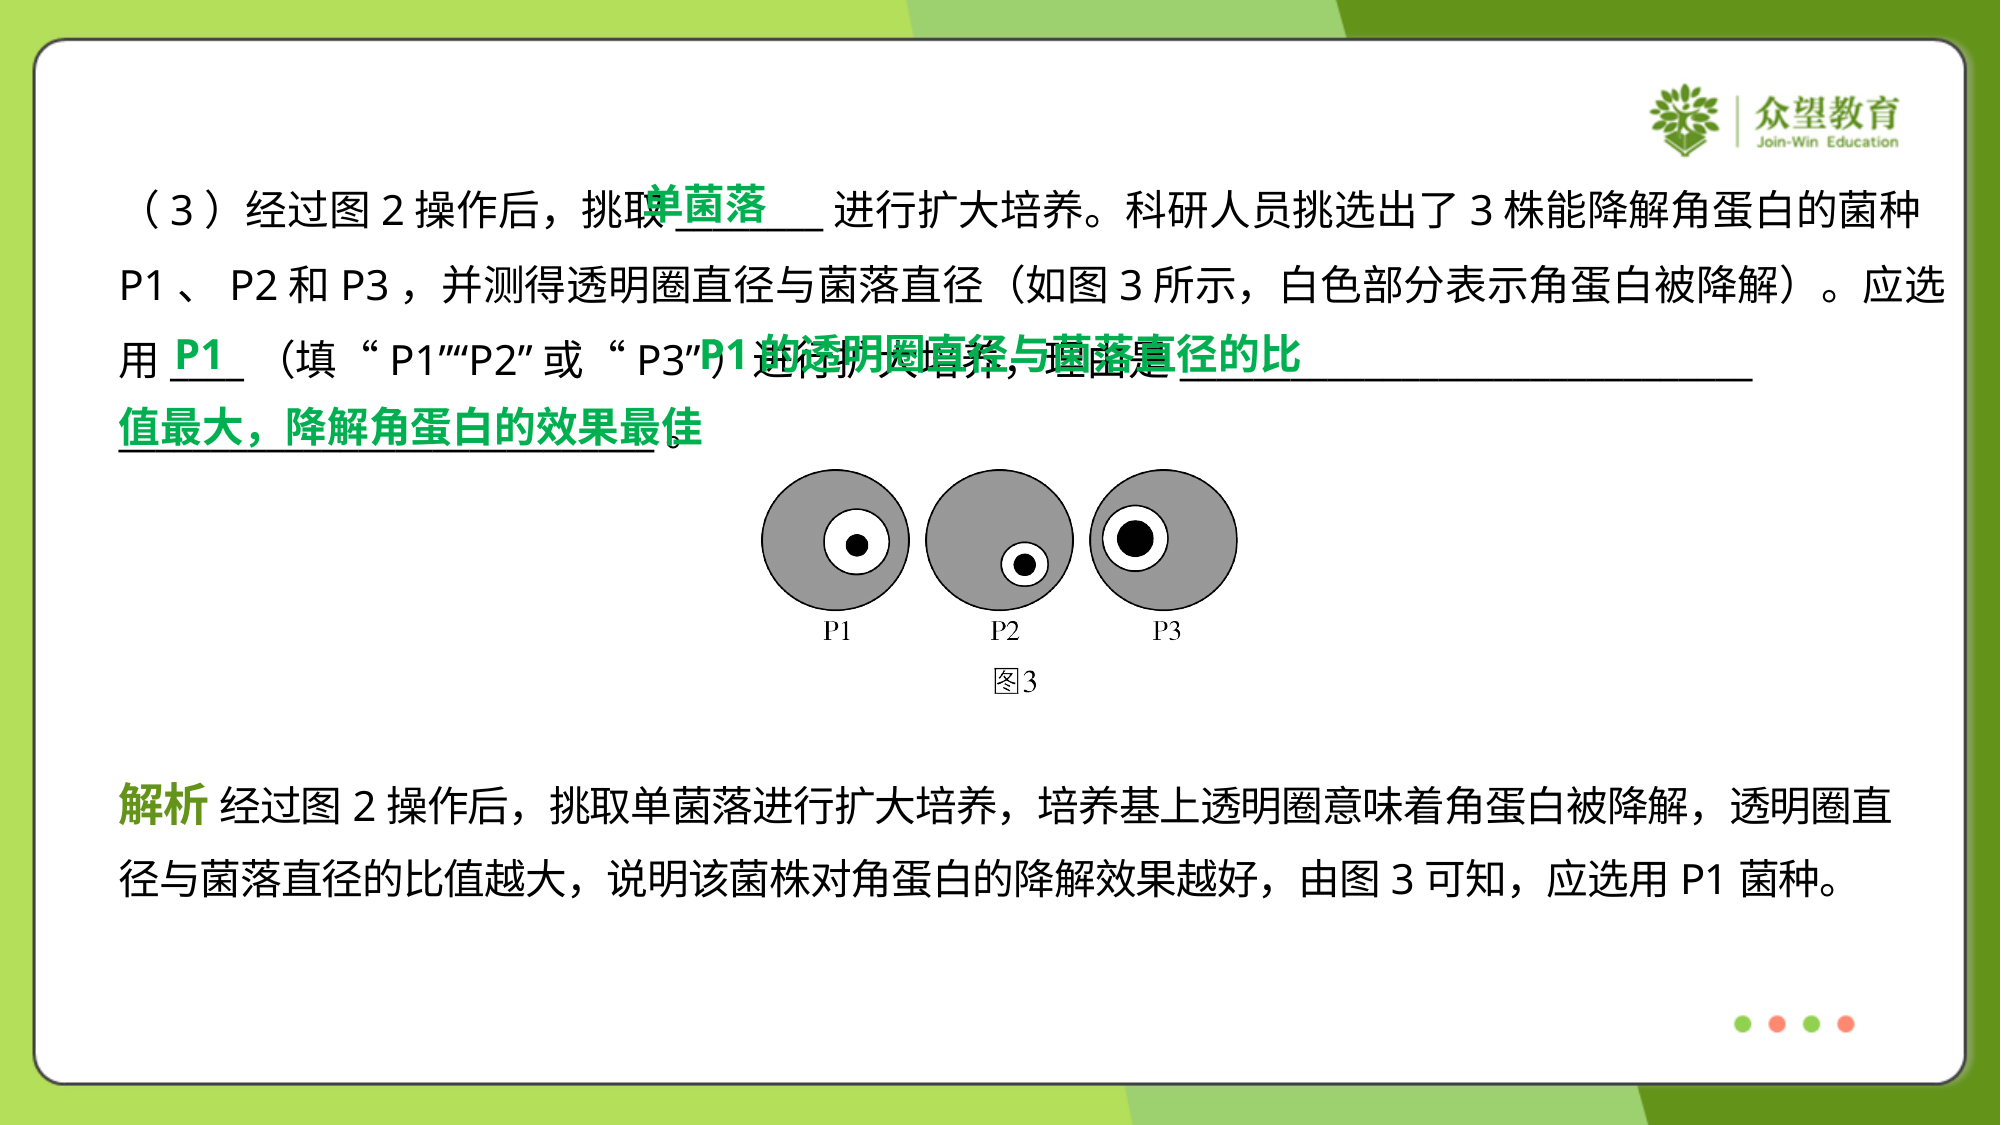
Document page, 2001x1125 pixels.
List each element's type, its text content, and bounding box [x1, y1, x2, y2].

picture [0, 0, 2000, 1125]
text_box 解析 经过图2操作后，挑取单菌落进行扩大培养，培养基上透明圈意味着角蛋白被降解，透明圈直 径与菌落直径的比值越大，说明该菌株对角蛋白的降解效果越好，由图3可知，应选用P1菌种。 [118, 746, 1883, 896]
text_box （3）经过图2操作后，挑取________进行扩大培养。科研人员挑选出了3株能降解角蛋白的菌种 P1、P2和P3，并测得透明圈直径与菌落直径（如图3所示，白色部分表示角蛋白被降解）。应选 用____（填“P1”“P2”或“P3”）进行扩大培养，理由是_______________________________ _____________________________。 [118, 158, 1883, 448]
text_box P1的透明圈直径与菌落直径的比 值最大，降解角蛋白的效果最佳 [118, 302, 1882, 444]
text_box 单菌落 [627, 152, 783, 220]
